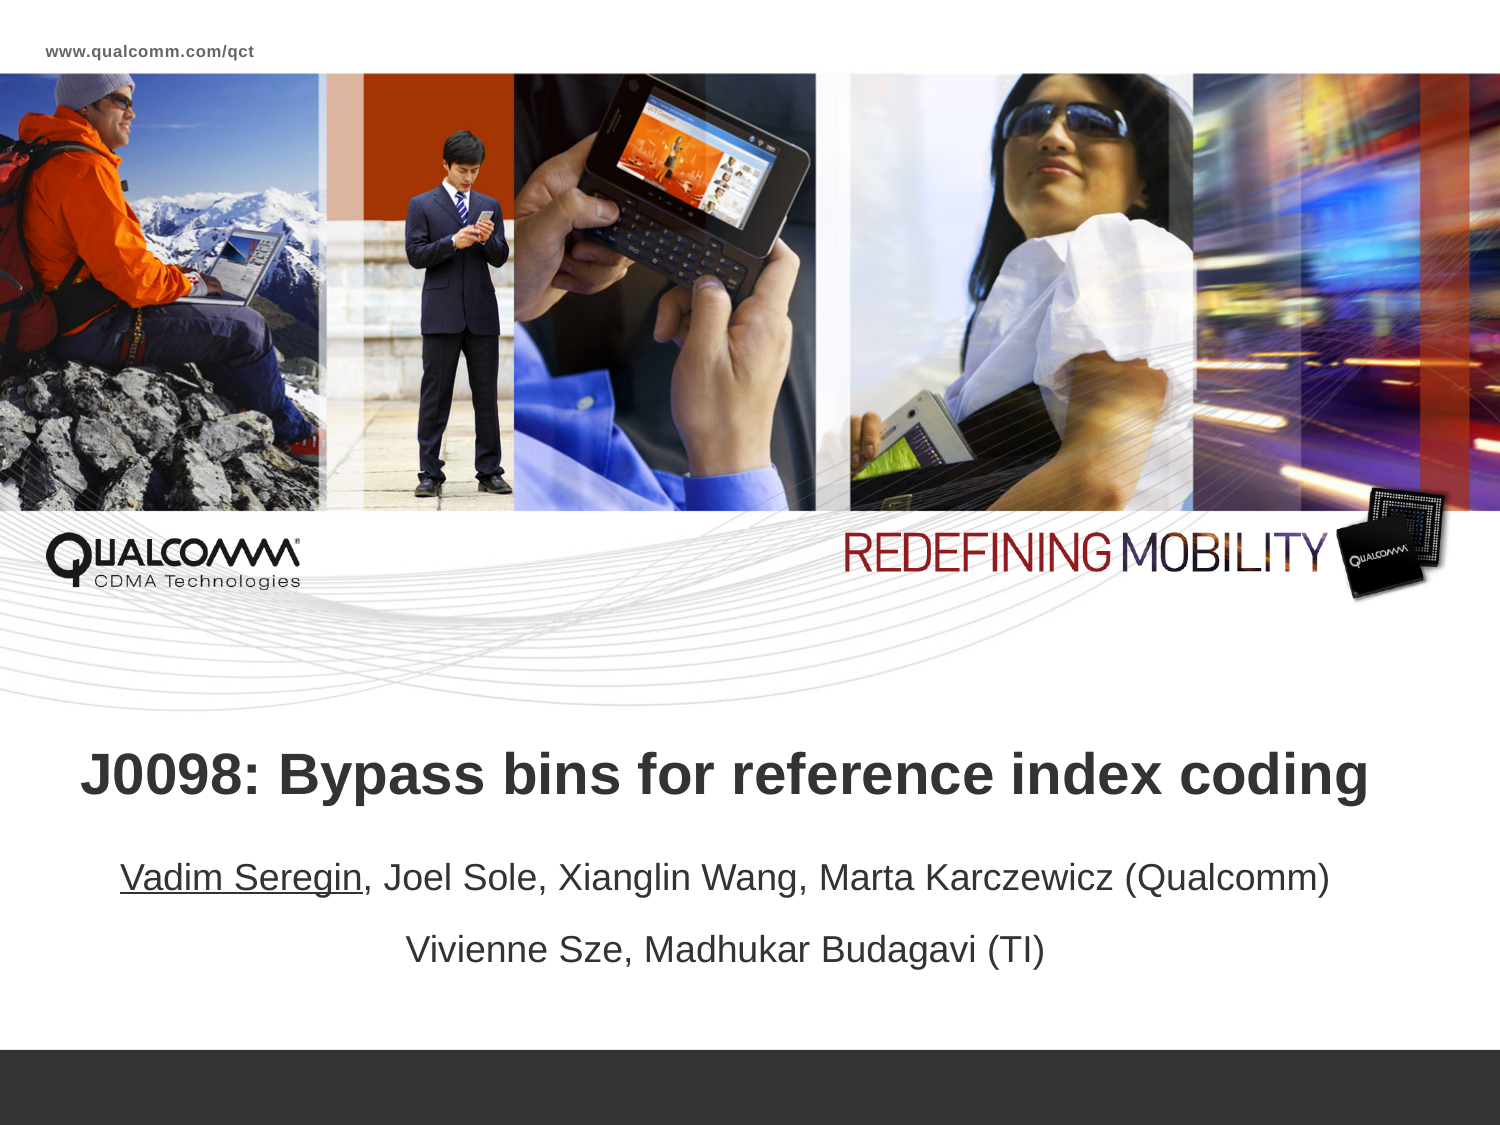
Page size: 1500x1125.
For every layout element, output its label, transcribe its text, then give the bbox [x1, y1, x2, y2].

picture [30, 1048, 372, 1052]
title J0098: Bypass bins for reference index coding Vadim Seregin, Joel Sole, Xianglin Wang, Marta Karczewicz (Qualcomm) Vivienne Sze, Madhukar Budagavi (TI) [30, 723, 1421, 978]
picture [0, 12, 1500, 744]
